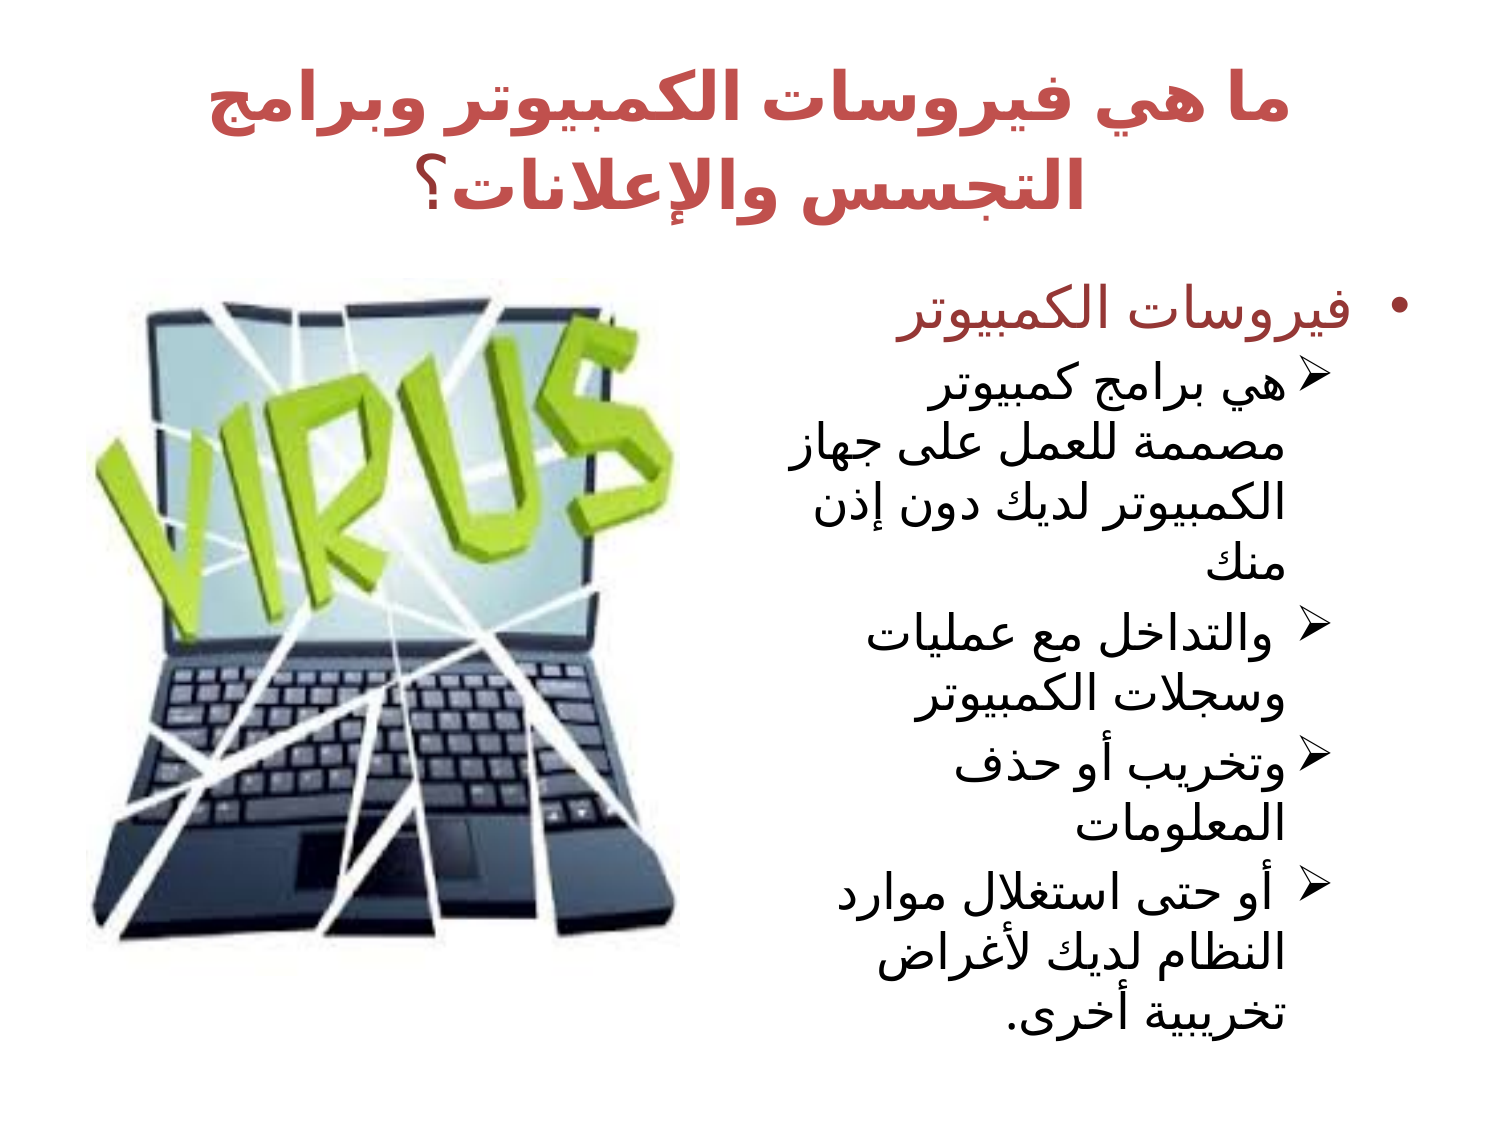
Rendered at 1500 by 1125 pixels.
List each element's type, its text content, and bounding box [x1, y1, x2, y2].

title ما هي فيروسات الكمبيوتر وبرامج التجسس والإعلانات؟ [75, 45, 1425, 233]
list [86, 278, 680, 977]
list فيروسات الكمبيوتر هي برامج كمبيوتر مصممة للعمل على جهاز الكمبيوتر لديك دون إذن منك والتداخل مع عمليات وسجلات الكمبيوتر وتخريب أو حذف المعلومات أو حتى استغلال موارد النظام لديك لأغراض تخريبية أخرى. [762, 262, 1425, 1005]
